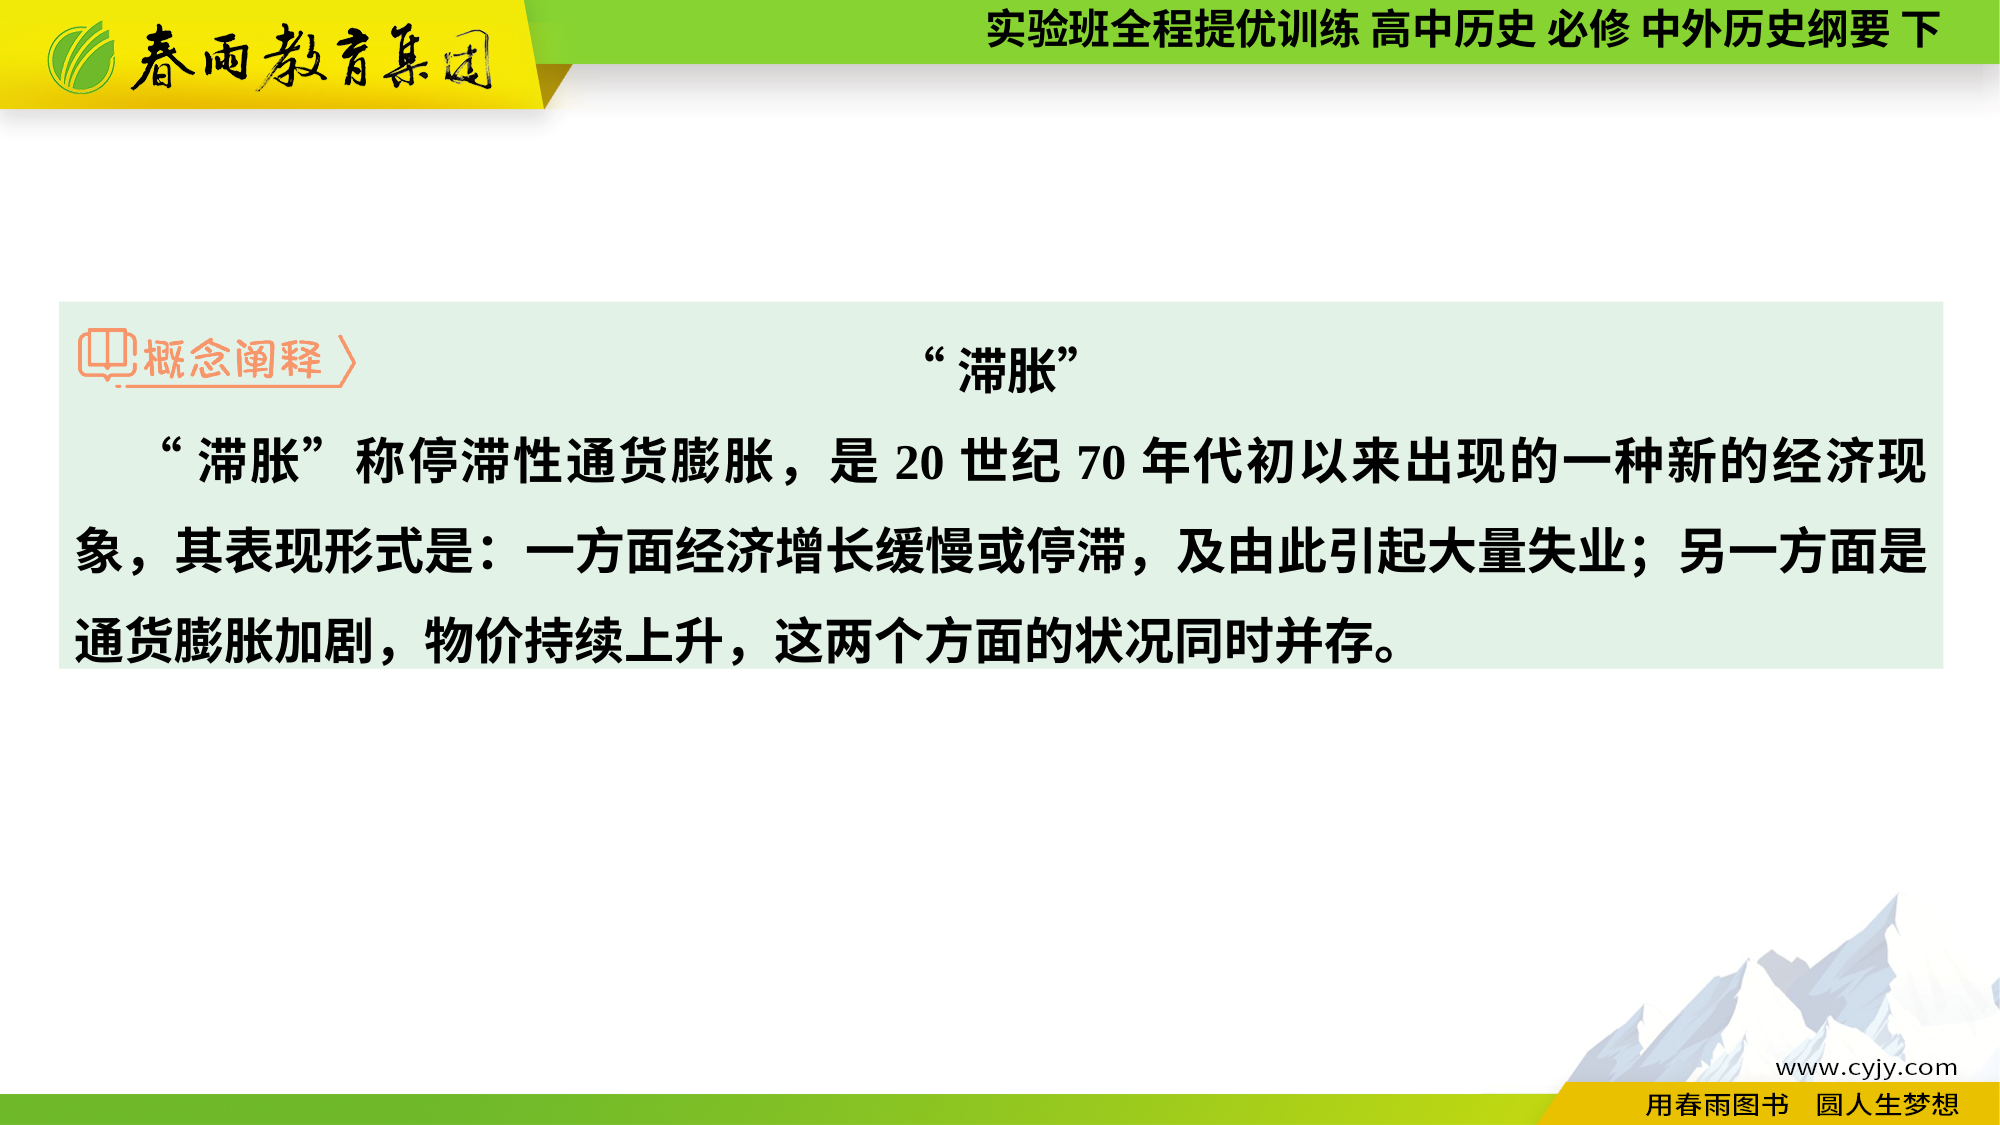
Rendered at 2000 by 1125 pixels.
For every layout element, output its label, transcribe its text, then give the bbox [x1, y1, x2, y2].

picture [0, 0, 2000, 1125]
list “滞胀” “滞胀”称停滞性通货膨胀，是20世纪70年代初以来出现的一种新的经济现象，其表现形式是：一方面经济增长缓慢或停滞，及由此引起大量失业；另一方面是通货膨胀加剧，物价持续上升，这两个方面的状况同时并存。 [59, 301, 1944, 669]
